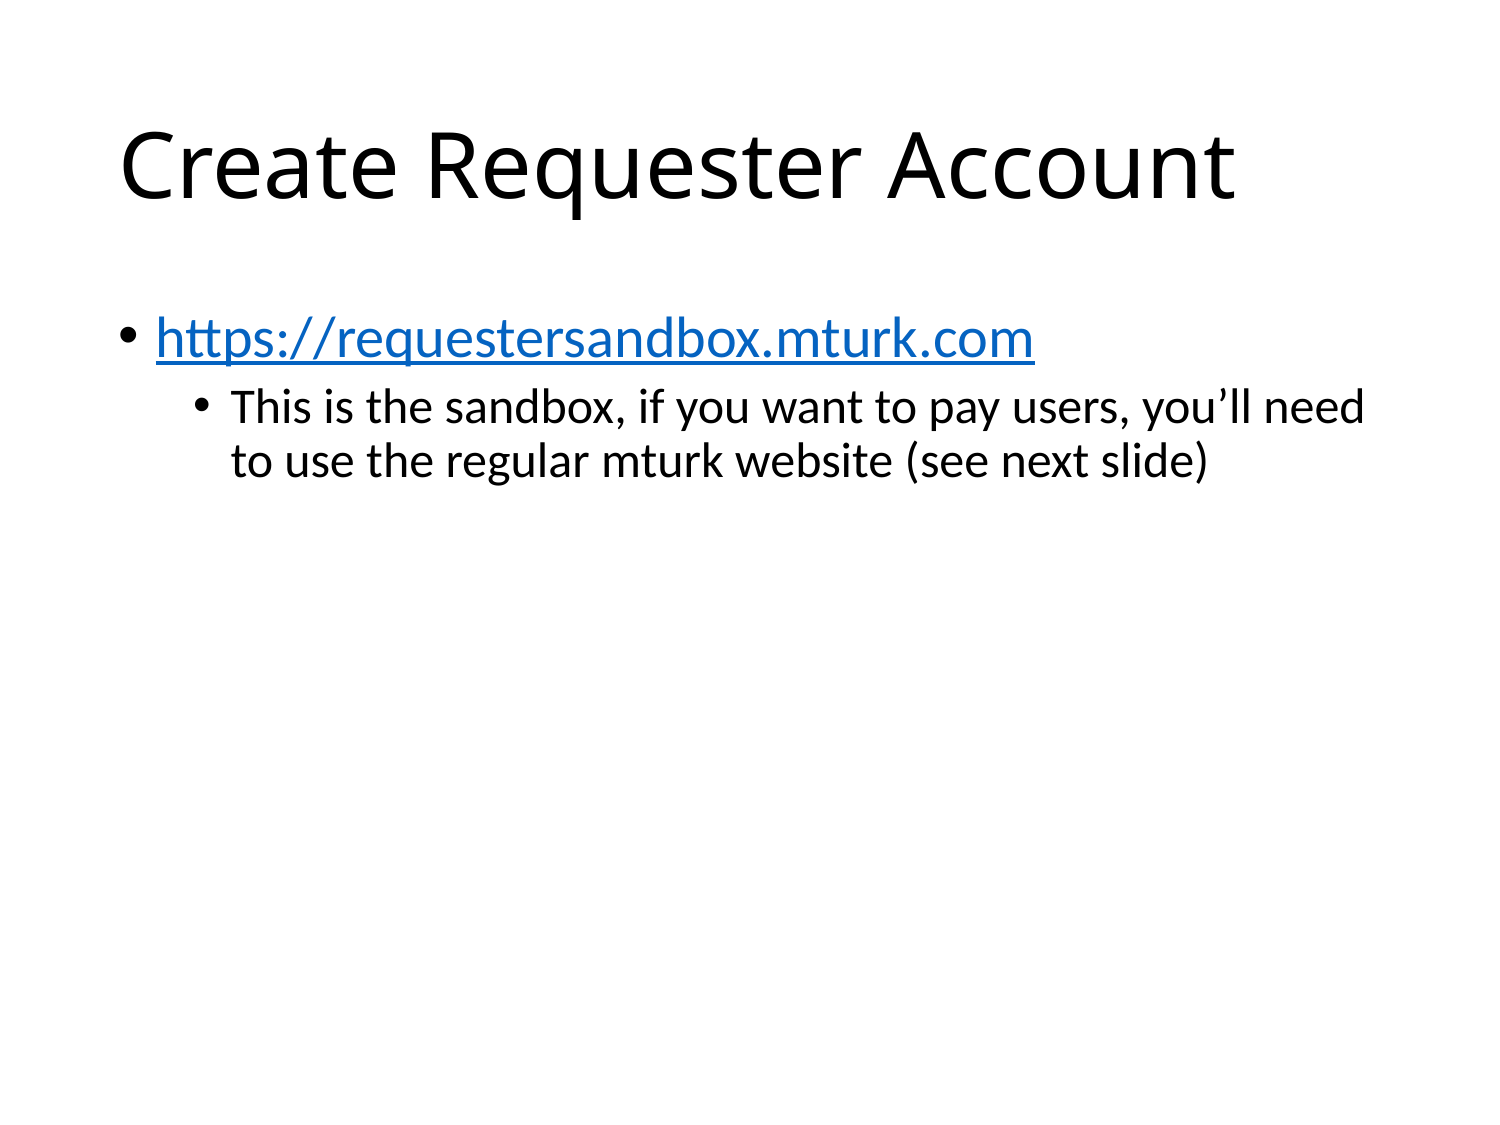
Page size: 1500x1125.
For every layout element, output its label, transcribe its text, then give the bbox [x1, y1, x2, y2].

title Create Requester Account [103, 59, 1397, 278]
list https://requestersandbox.mturk.com This is the sandbox, if you want to pay users, you’ll need to use the regular mturk website (see next slide) [103, 299, 1397, 1014]
